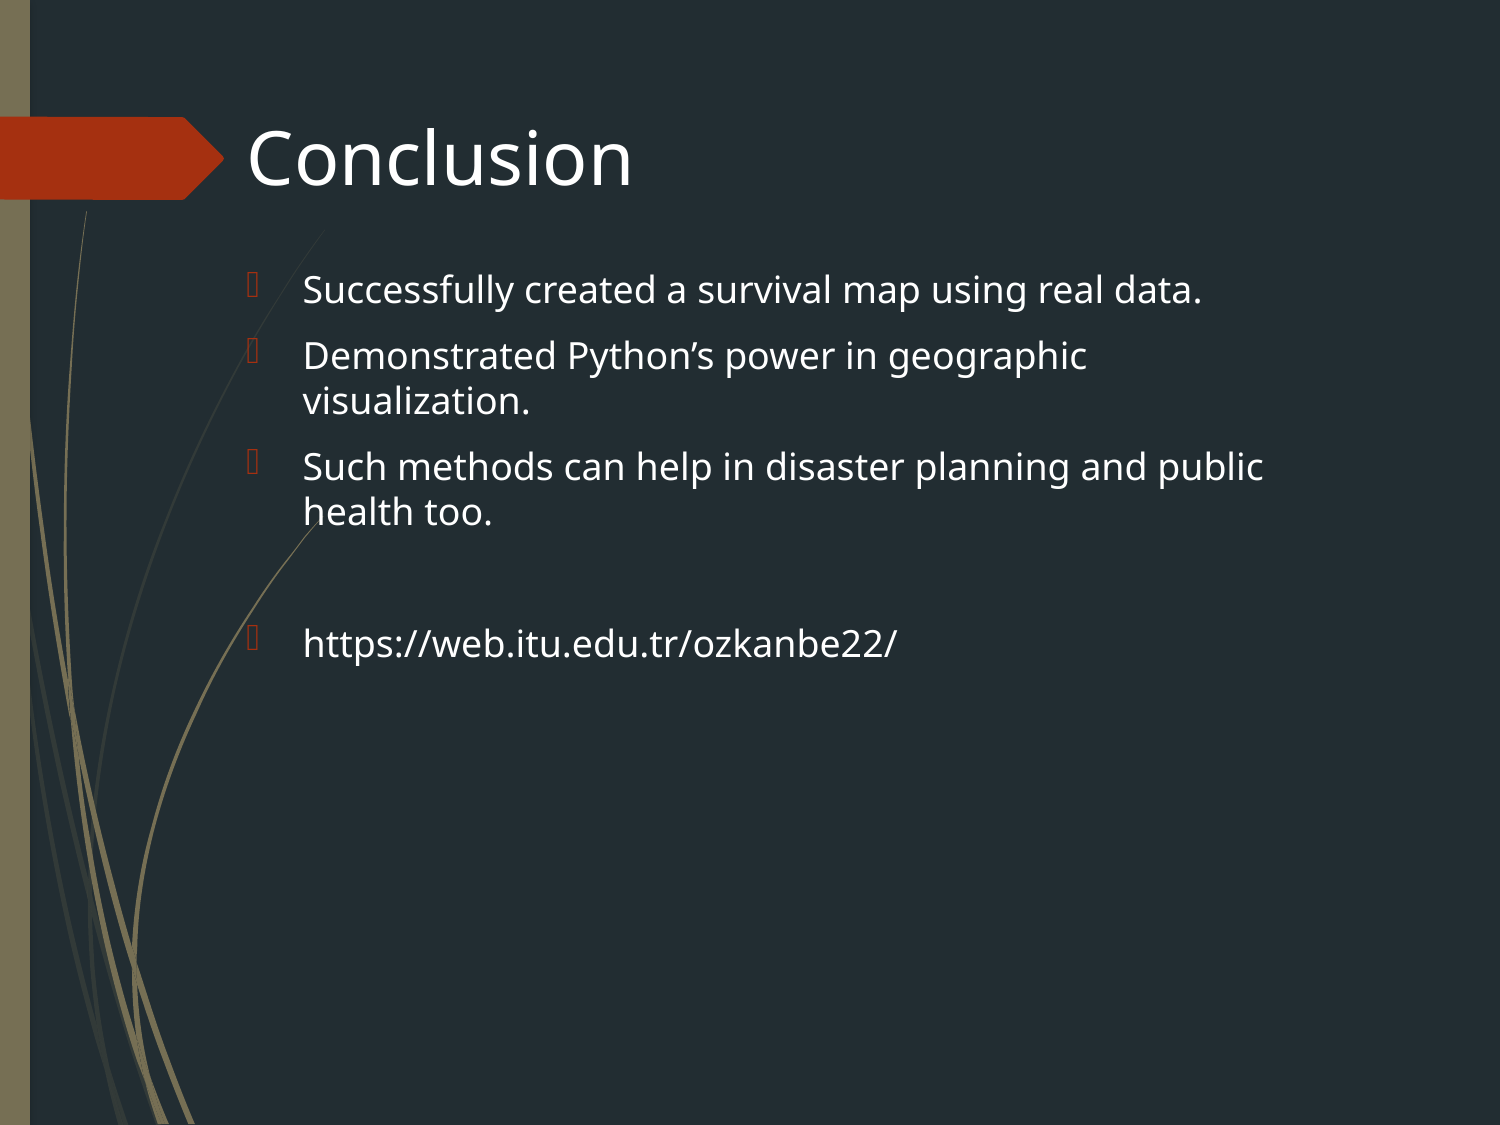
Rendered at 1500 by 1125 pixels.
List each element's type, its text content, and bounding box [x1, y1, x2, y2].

title Conclusion [231, 102, 1313, 192]
list Successfully created a survival map using real data. Demonstrated Python’s power in geographic visualization. Such methods can help in disaster planning and public health too. https://web.itu.edu.tr/ozkanbe22/ [231, 192, 1313, 813]
